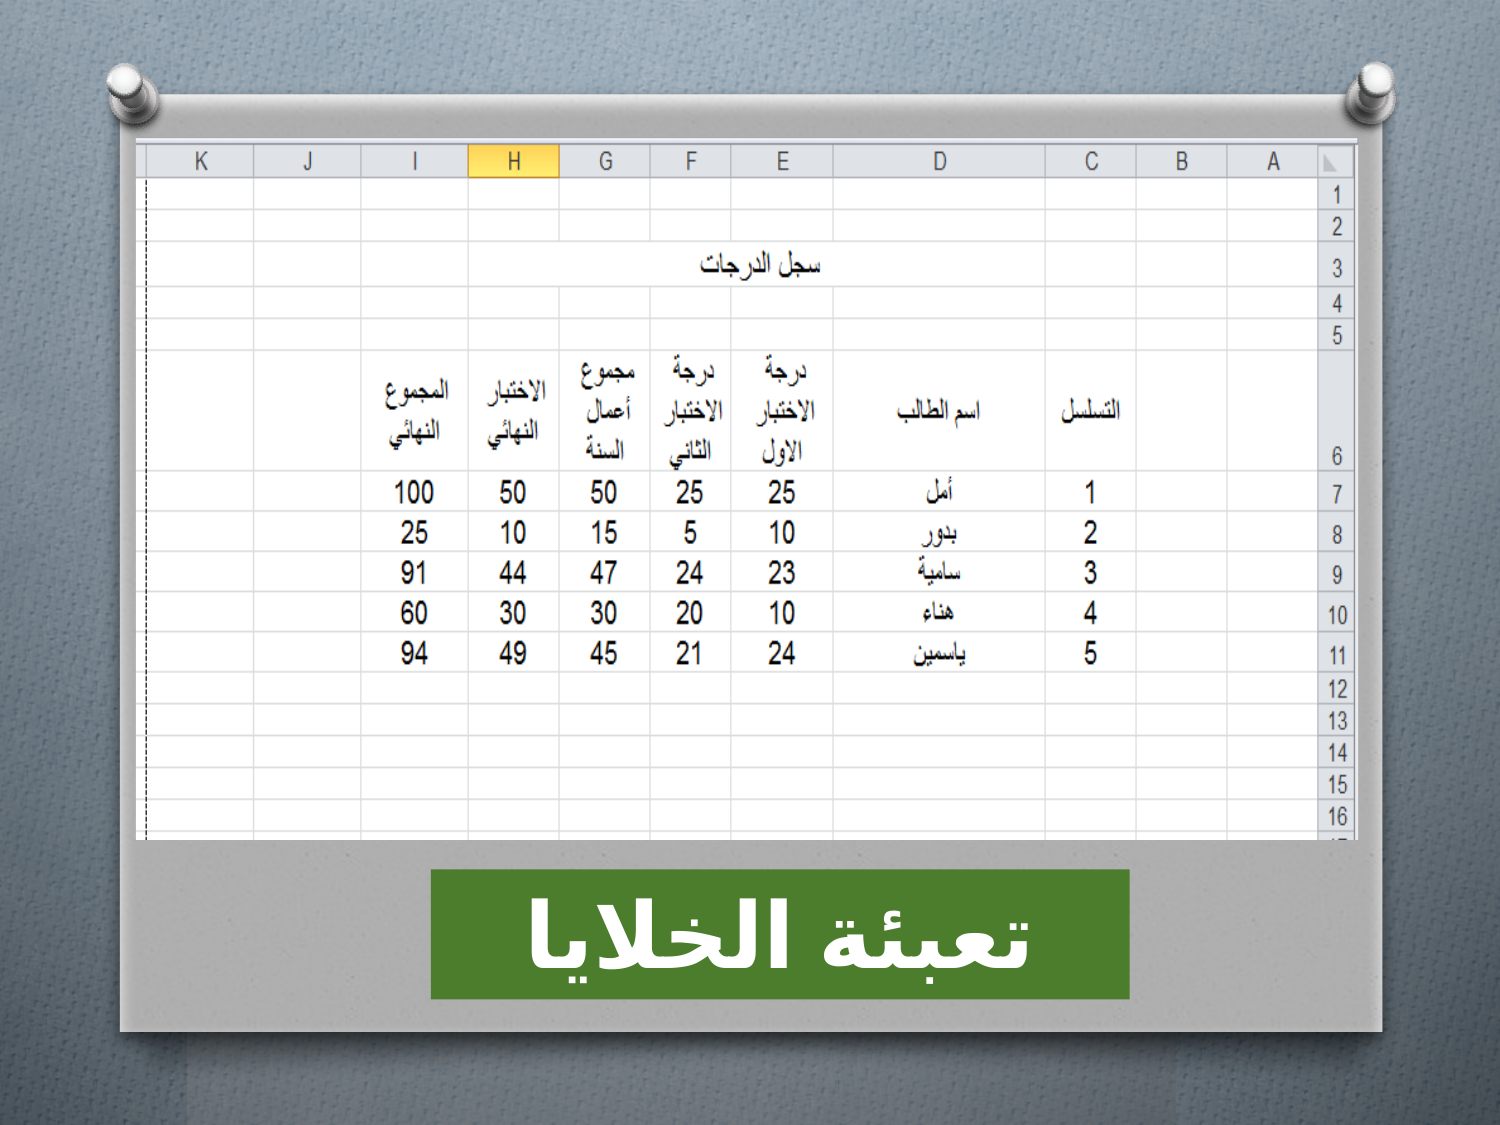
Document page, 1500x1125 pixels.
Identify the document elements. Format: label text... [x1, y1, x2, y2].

text_box تعبئة الخلايا [430, 869, 1130, 1000]
picture [75, 29, 1439, 840]
